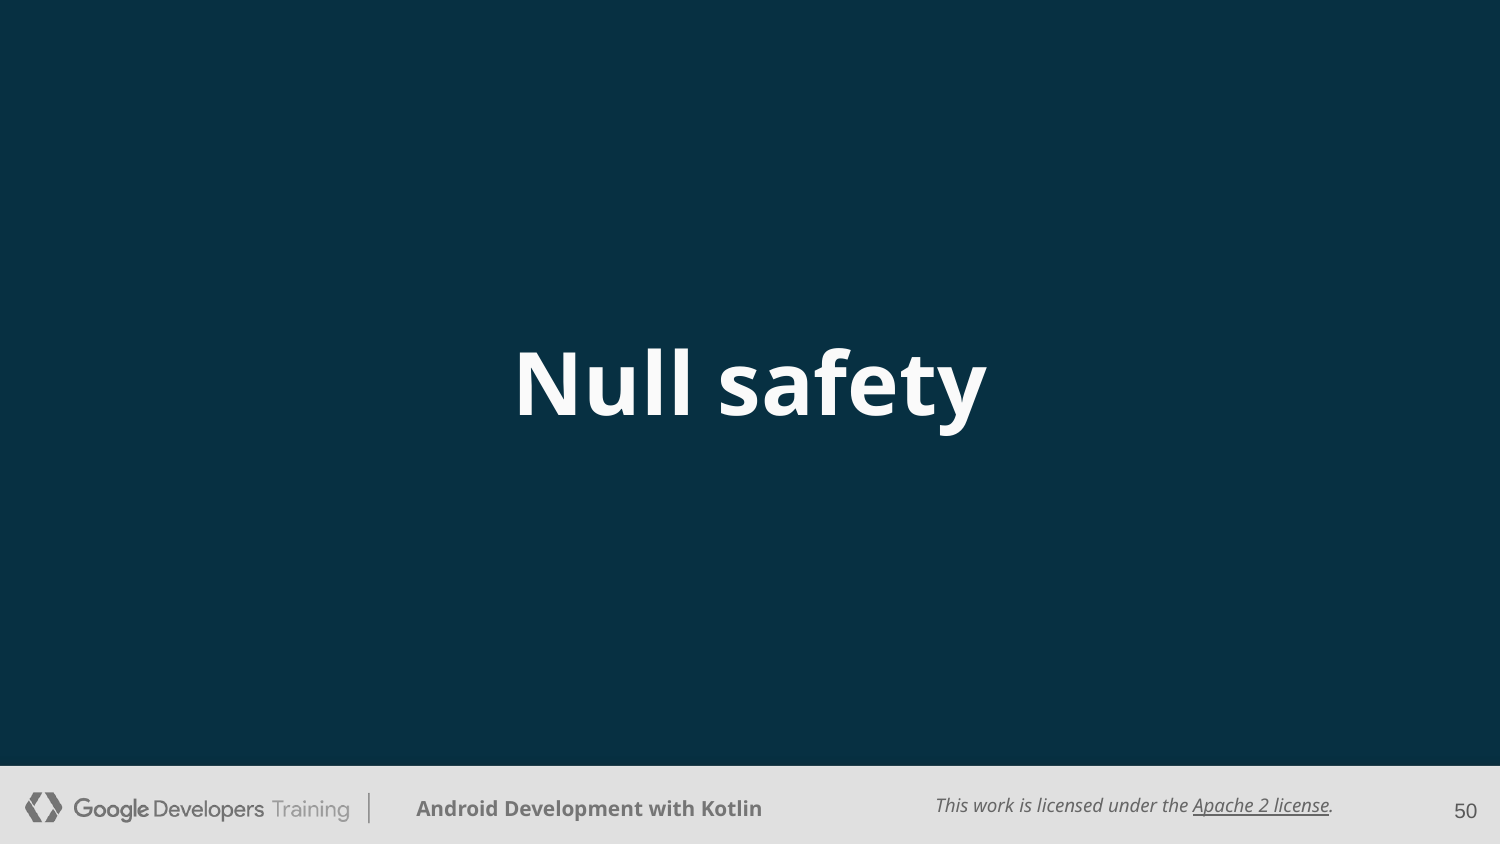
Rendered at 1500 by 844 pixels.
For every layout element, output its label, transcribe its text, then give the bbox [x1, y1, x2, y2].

title Null safety [51, 0, 1449, 762]
slide_number ‹#› [1402, 777, 1493, 842]
picture [0, 0, 1500, 844]
